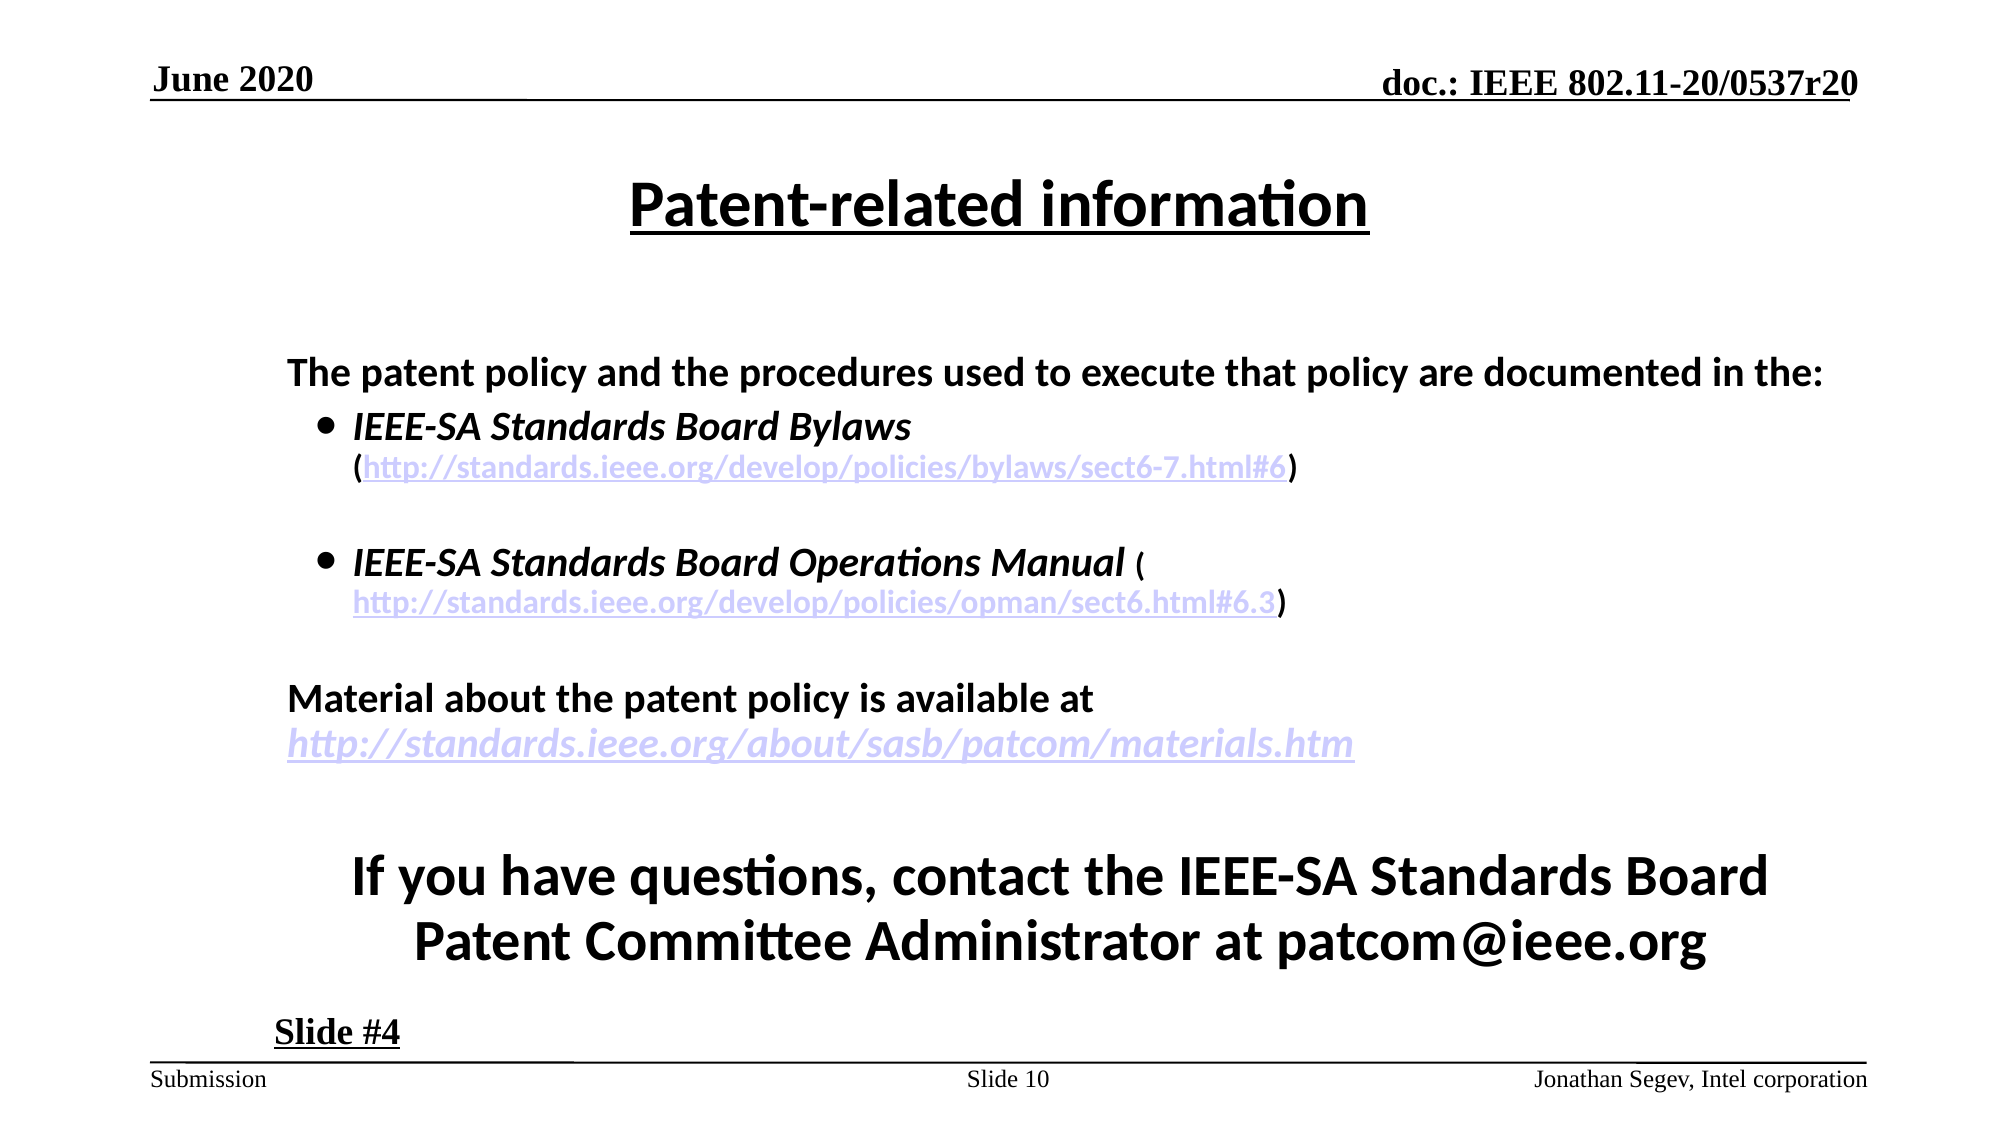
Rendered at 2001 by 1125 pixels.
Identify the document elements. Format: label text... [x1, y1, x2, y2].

text_box Slide #4 [259, 999, 416, 1060]
footer Jonathan Segev, Intel corporation [1171, 1061, 1869, 1093]
list The patent policy and the procedures used to execute that policy are documented in the: IEEE-SA Standards Board Bylaws (http://standards.ieee.org/develop/policies/bylaws/sect6-7.html#6) IEEE-SA Standards Board Operations Manual (http://standards.ieee.org/develop/policies/opman/sect6.html#6.3) Material about the patent policy is available at http://standards.ieee.org/about/sasb/patcom/materials.htm If you have questions, contact the IEEE-SA Standards Board Patent Committee Administrator at patcom@ieee.org [149, 324, 1850, 1000]
slide_number Slide 10 [950, 1061, 1067, 1123]
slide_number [152, 54, 563, 100]
title Patent-related information [149, 112, 1850, 288]
